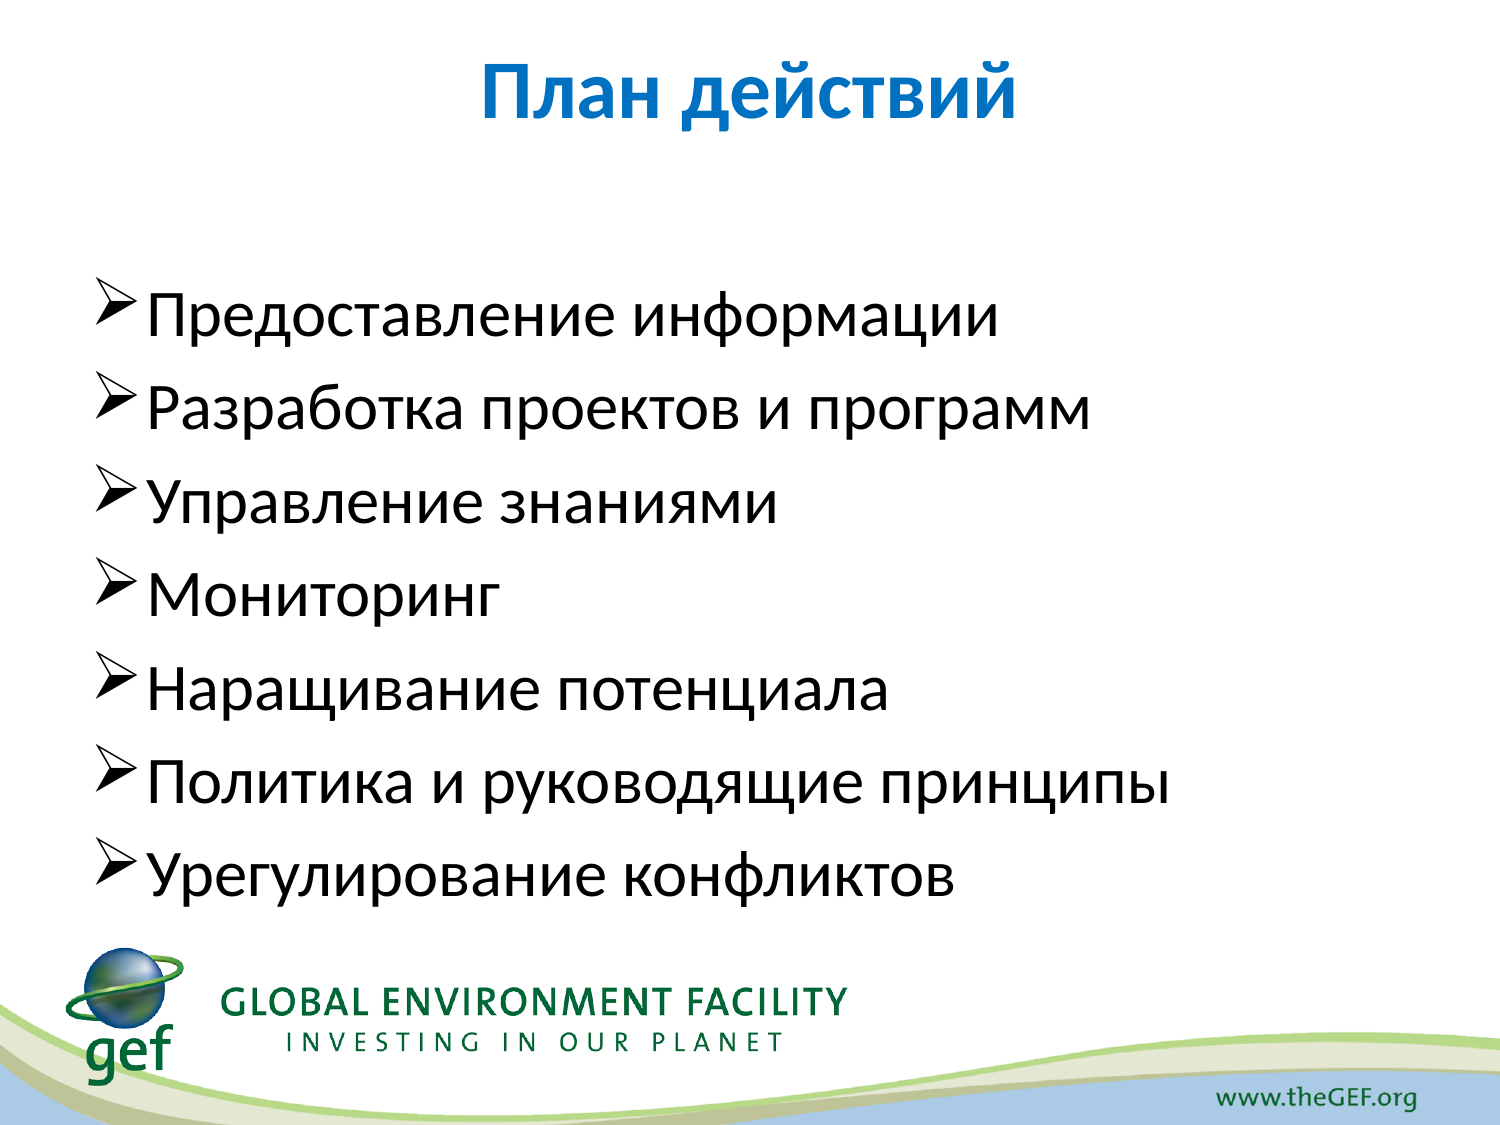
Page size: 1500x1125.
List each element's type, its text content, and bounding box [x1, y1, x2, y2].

picture [0, 920, 1500, 1125]
list Предоставление информации Разработка проектов и программ Управление знаниями Мониторинг Наращивание потенциала Политика и руководящие принципы Урегулирование конфликтов [75, 262, 1425, 1005]
title План действий [75, 45, 1425, 125]
